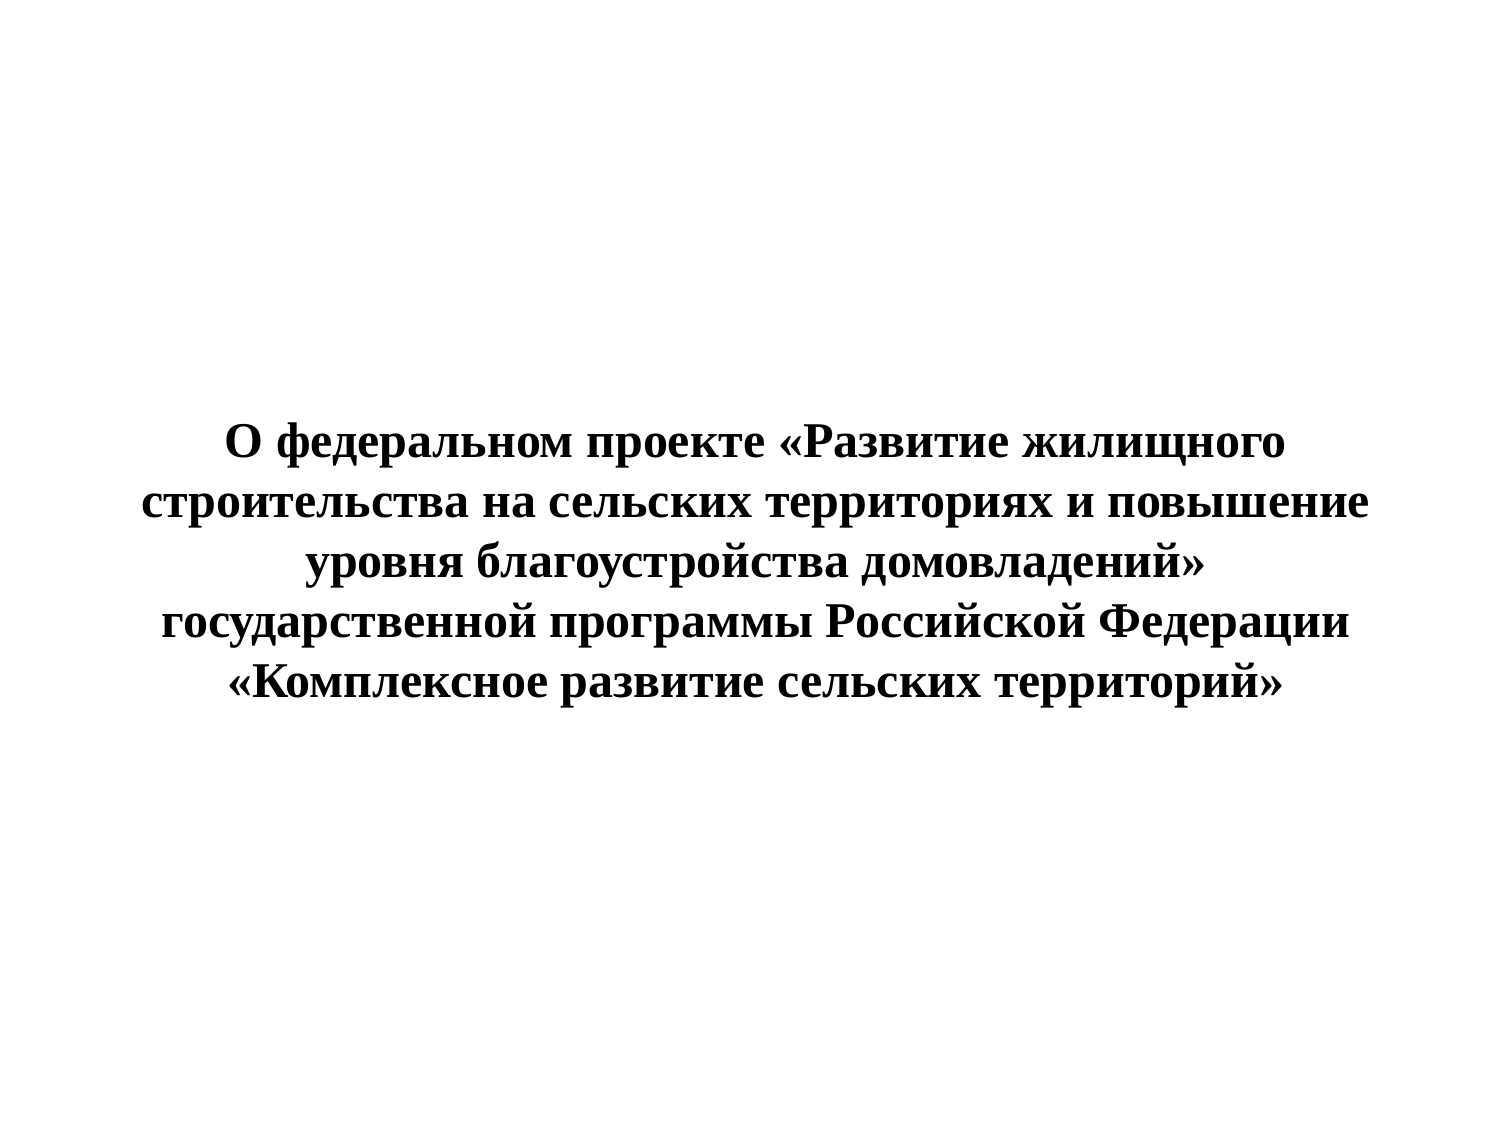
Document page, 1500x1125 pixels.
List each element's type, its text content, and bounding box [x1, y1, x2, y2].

title О федеральном проекте «Развитие жилищного строительства на сельских территориях и повышение уровня благоустройства домовладений» государственной программы Российской Федерации «Комплексное развитие сельских территорий» [100, 208, 1412, 846]
